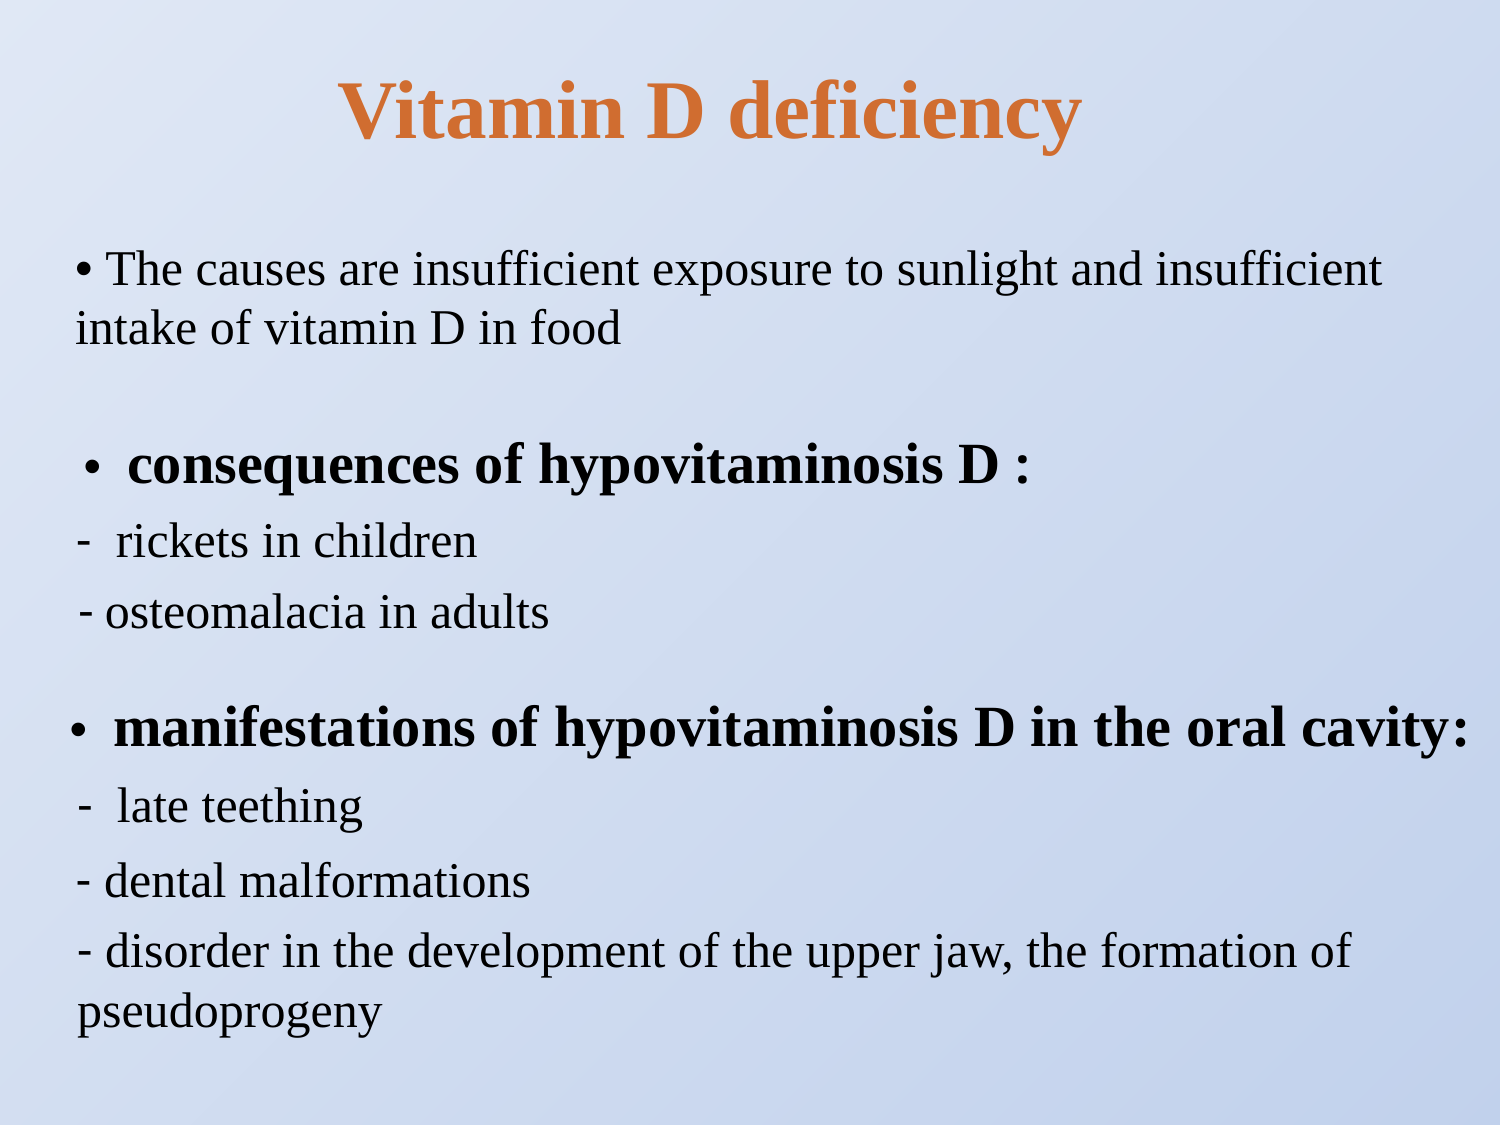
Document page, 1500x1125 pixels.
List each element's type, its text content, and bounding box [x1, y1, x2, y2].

text_box - rickets in children [76, 510, 491, 626]
text_box - dental malformations [75, 850, 532, 966]
text_box Vitamin D deficiency [316, 49, 1085, 237]
text_box - disorder in the development of the upper jaw, the formation of pseudoprogeny [77, 917, 1363, 1099]
text_box • manifestations of hypovitaminosis D in the oral cavity: [69, 700, 1471, 816]
text_box • consequences of hypovitaminosis D : [83, 437, 1030, 553]
text_box • The causes are insufficient exposure to sunlight and insufficient intake of vitamin D in food [75, 237, 1398, 413]
text_box - osteomalacia in adults [78, 581, 551, 697]
text_box - late teething [77, 775, 377, 850]
